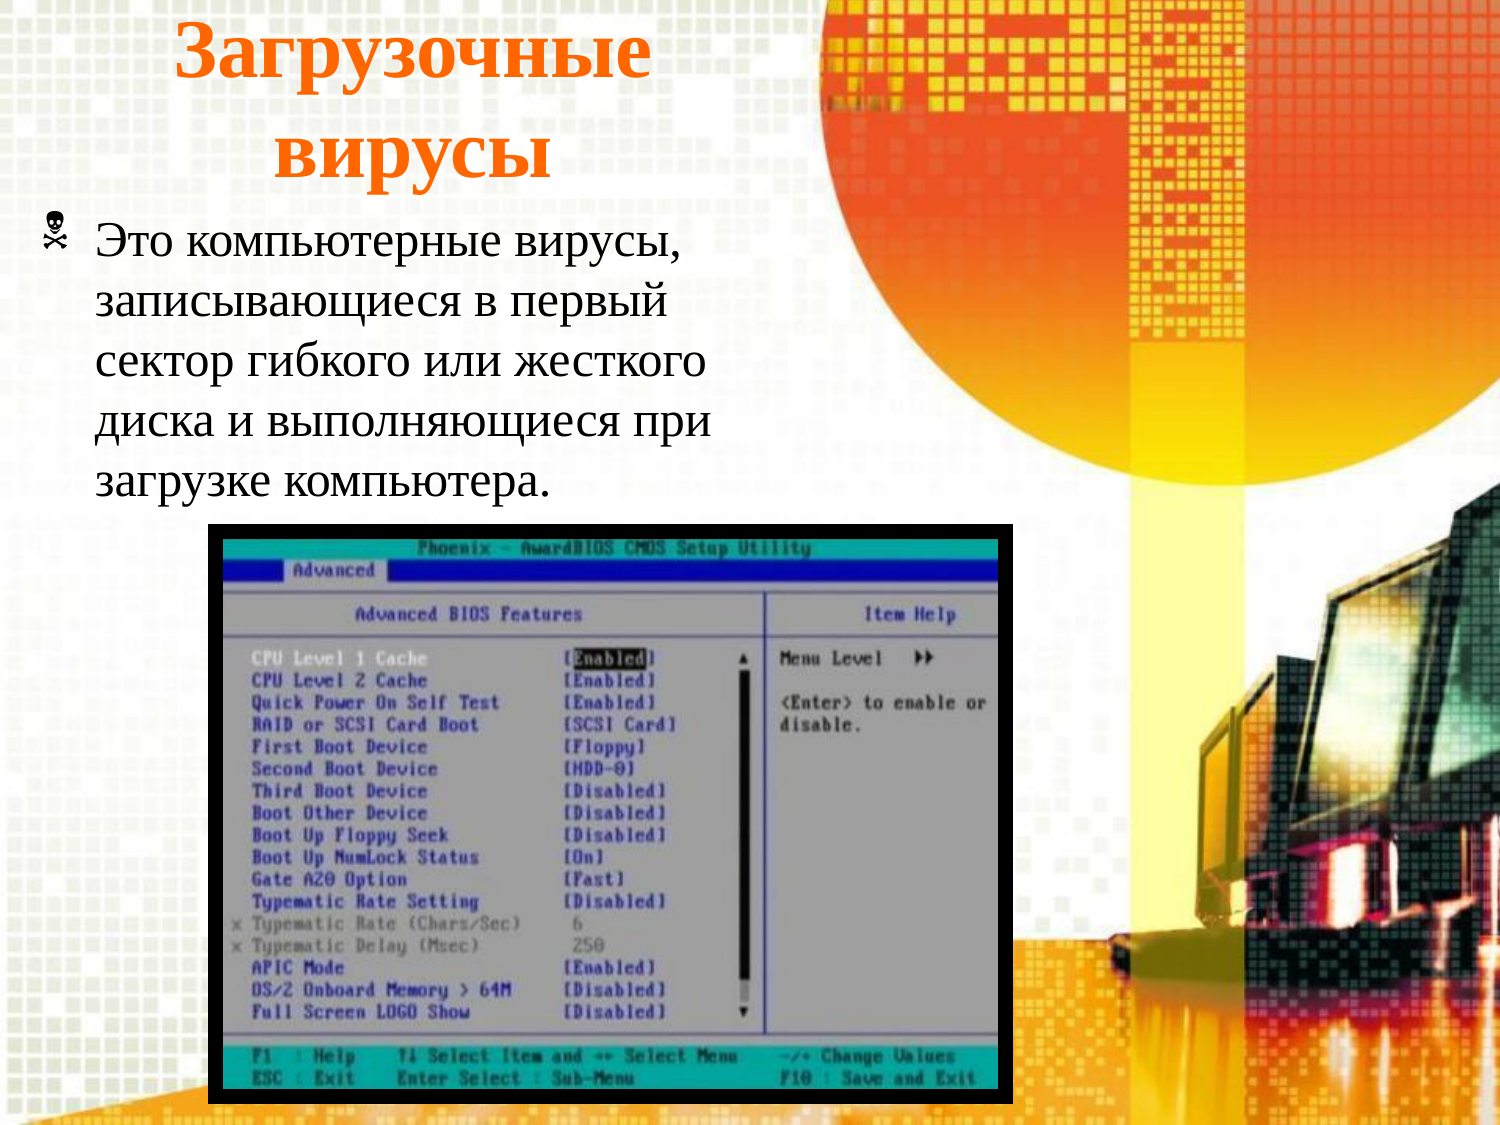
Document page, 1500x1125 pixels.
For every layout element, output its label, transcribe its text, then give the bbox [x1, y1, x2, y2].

picture [0, 0, 1500, 1125]
title Загрузочные вирусы [17, 18, 809, 170]
list Это компьютерные вирусы, записывающиеся в первый сектор гибкого или жесткого диска и выполняющиеся при загрузке компьютера. [23, 198, 827, 528]
